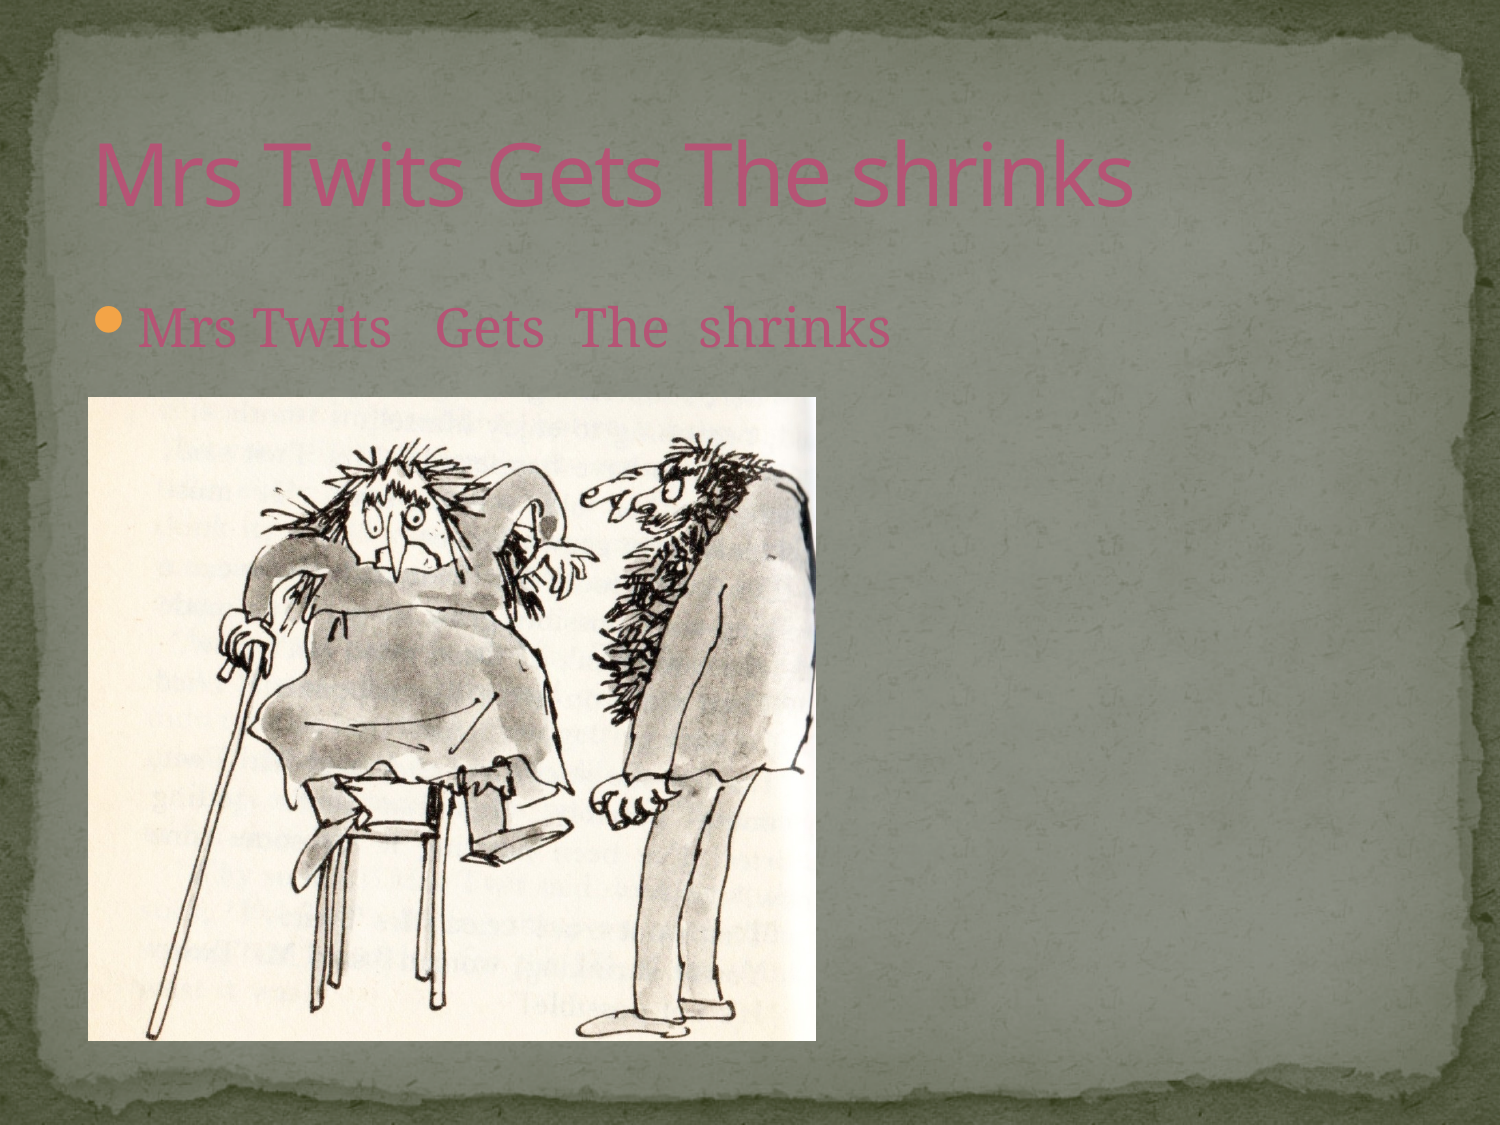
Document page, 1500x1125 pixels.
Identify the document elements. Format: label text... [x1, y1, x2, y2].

picture [88, 397, 816, 1041]
title Mrs Twits Gets The shrinks [76, 30, 1427, 231]
list Mrs Twits Gets The shrinks [76, 285, 1427, 1036]
